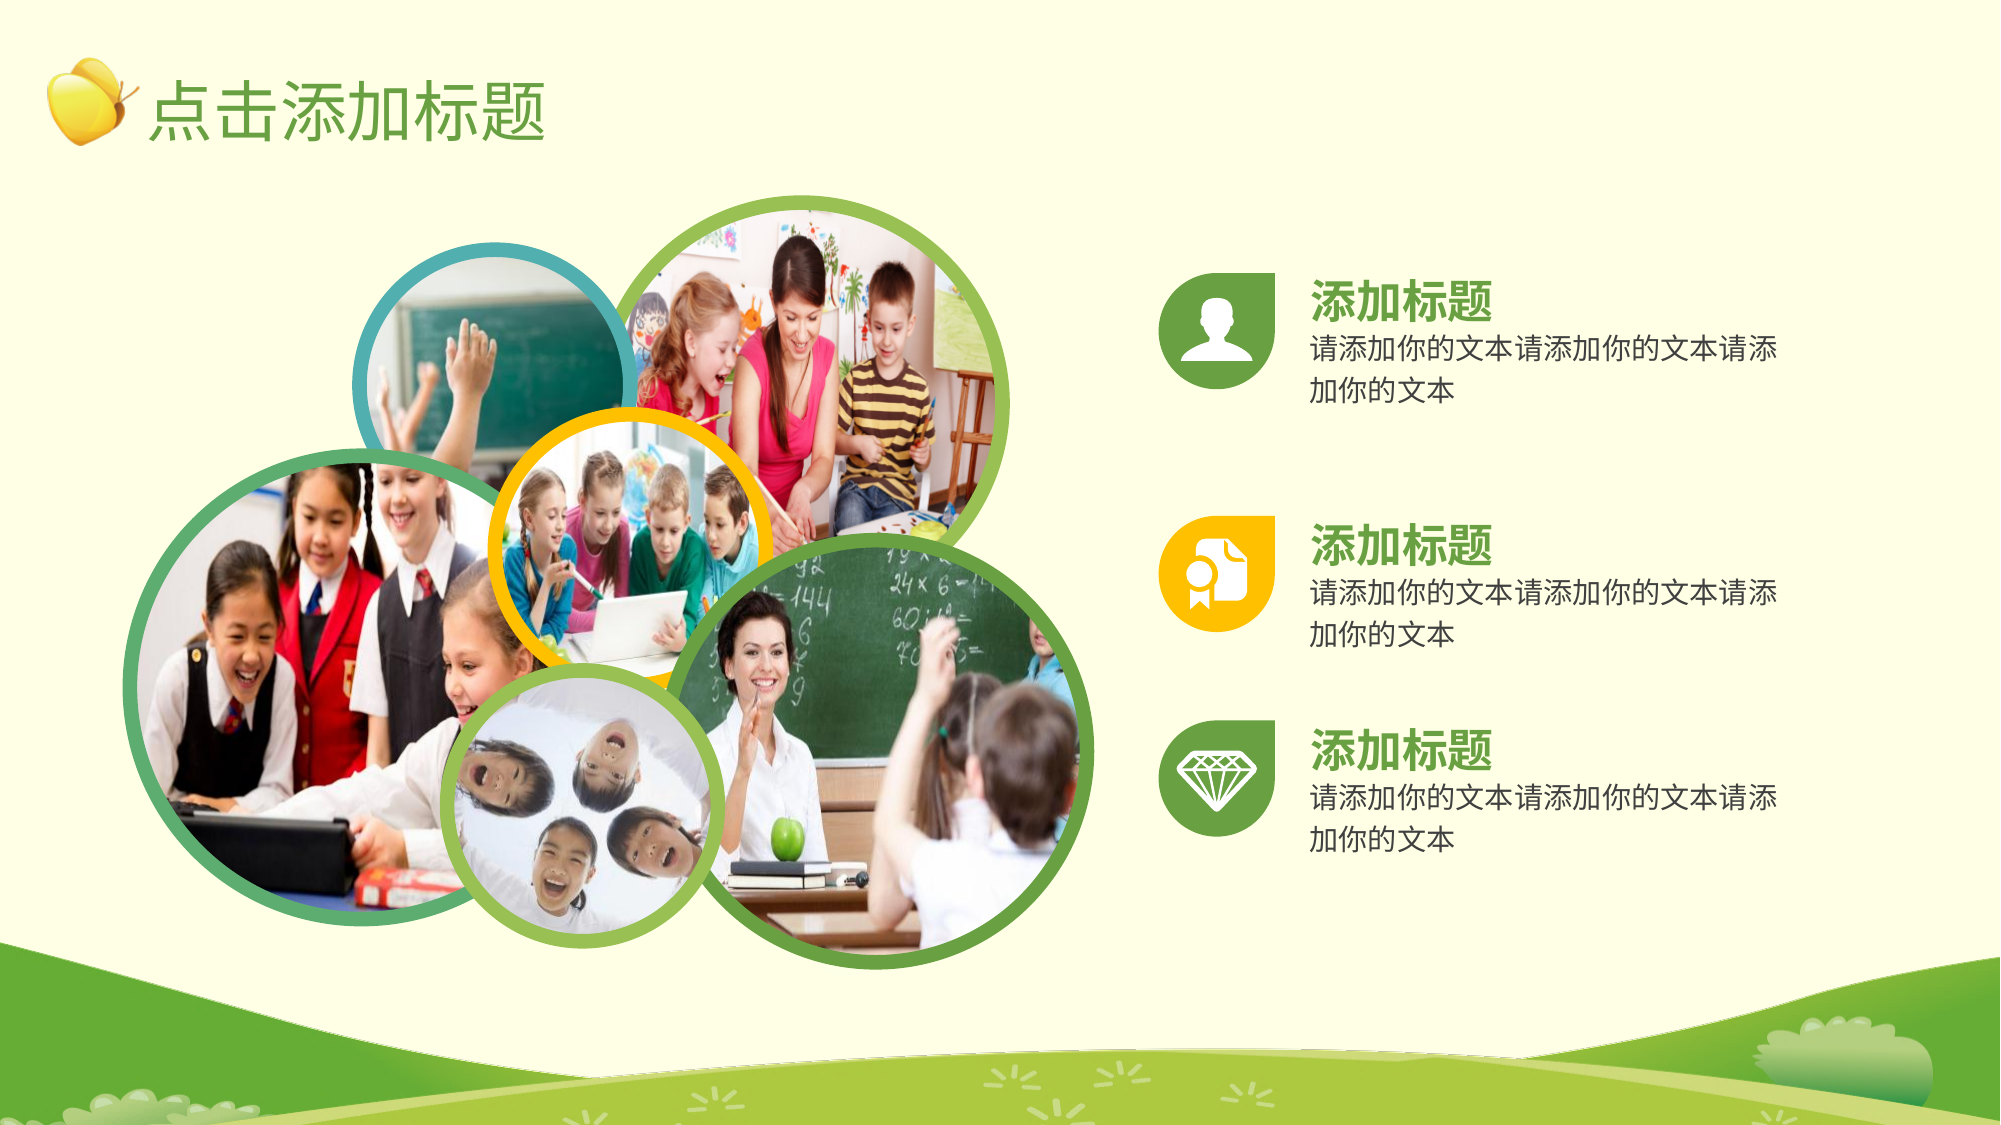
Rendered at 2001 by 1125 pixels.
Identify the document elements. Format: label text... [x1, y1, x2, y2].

text_box 请添加你的文本请添加你的文本请添加你的文本 [1294, 765, 1813, 864]
text_box 添加标题 [1296, 714, 1509, 765]
text_box [358, 248, 632, 501]
text_box 添加标题 [1296, 509, 1509, 560]
text_box [128, 454, 563, 921]
text_box 点击添加标题 [156, 62, 563, 158]
picture [0, 915, 2000, 1125]
text_box 请添加你的文本请添加你的文本请添加你的文本 [1294, 316, 1813, 415]
text_box [493, 413, 767, 686]
text_box [446, 669, 719, 943]
text_box [670, 539, 1089, 964]
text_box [1158, 720, 1275, 837]
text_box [1158, 515, 1275, 633]
text_box [616, 201, 1004, 569]
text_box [1158, 272, 1275, 390]
picture [30, 46, 156, 159]
text_box 添加标题 [1296, 265, 1509, 316]
text_box 请添加你的文本请添加你的文本请添加你的文本 [1294, 560, 1813, 659]
